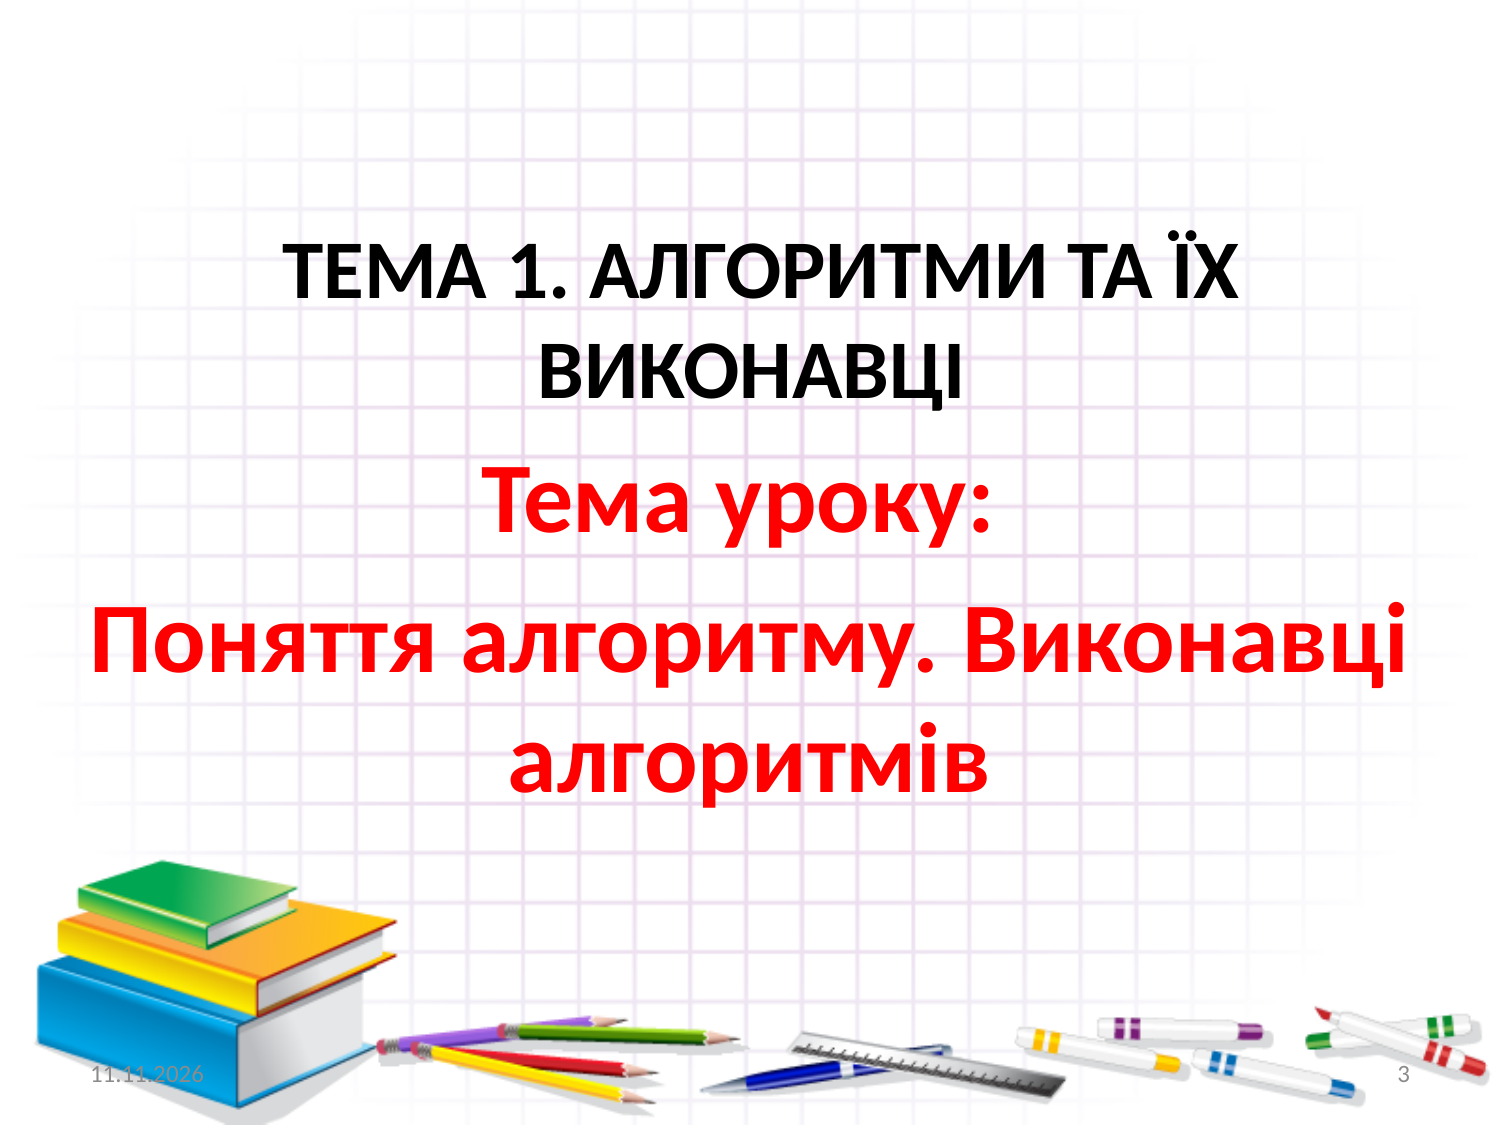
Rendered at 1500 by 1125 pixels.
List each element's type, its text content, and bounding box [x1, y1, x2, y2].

title Тема 1. Алгоритми та їх виконавці [123, 208, 1399, 432]
picture [0, 0, 1500, 1125]
list Тема уроку: Поняття алгоритму. Виконавці алгоритмів [29, 574, 1470, 821]
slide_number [75, 1042, 425, 1103]
slide_number 3 [1074, 1042, 1425, 1103]
